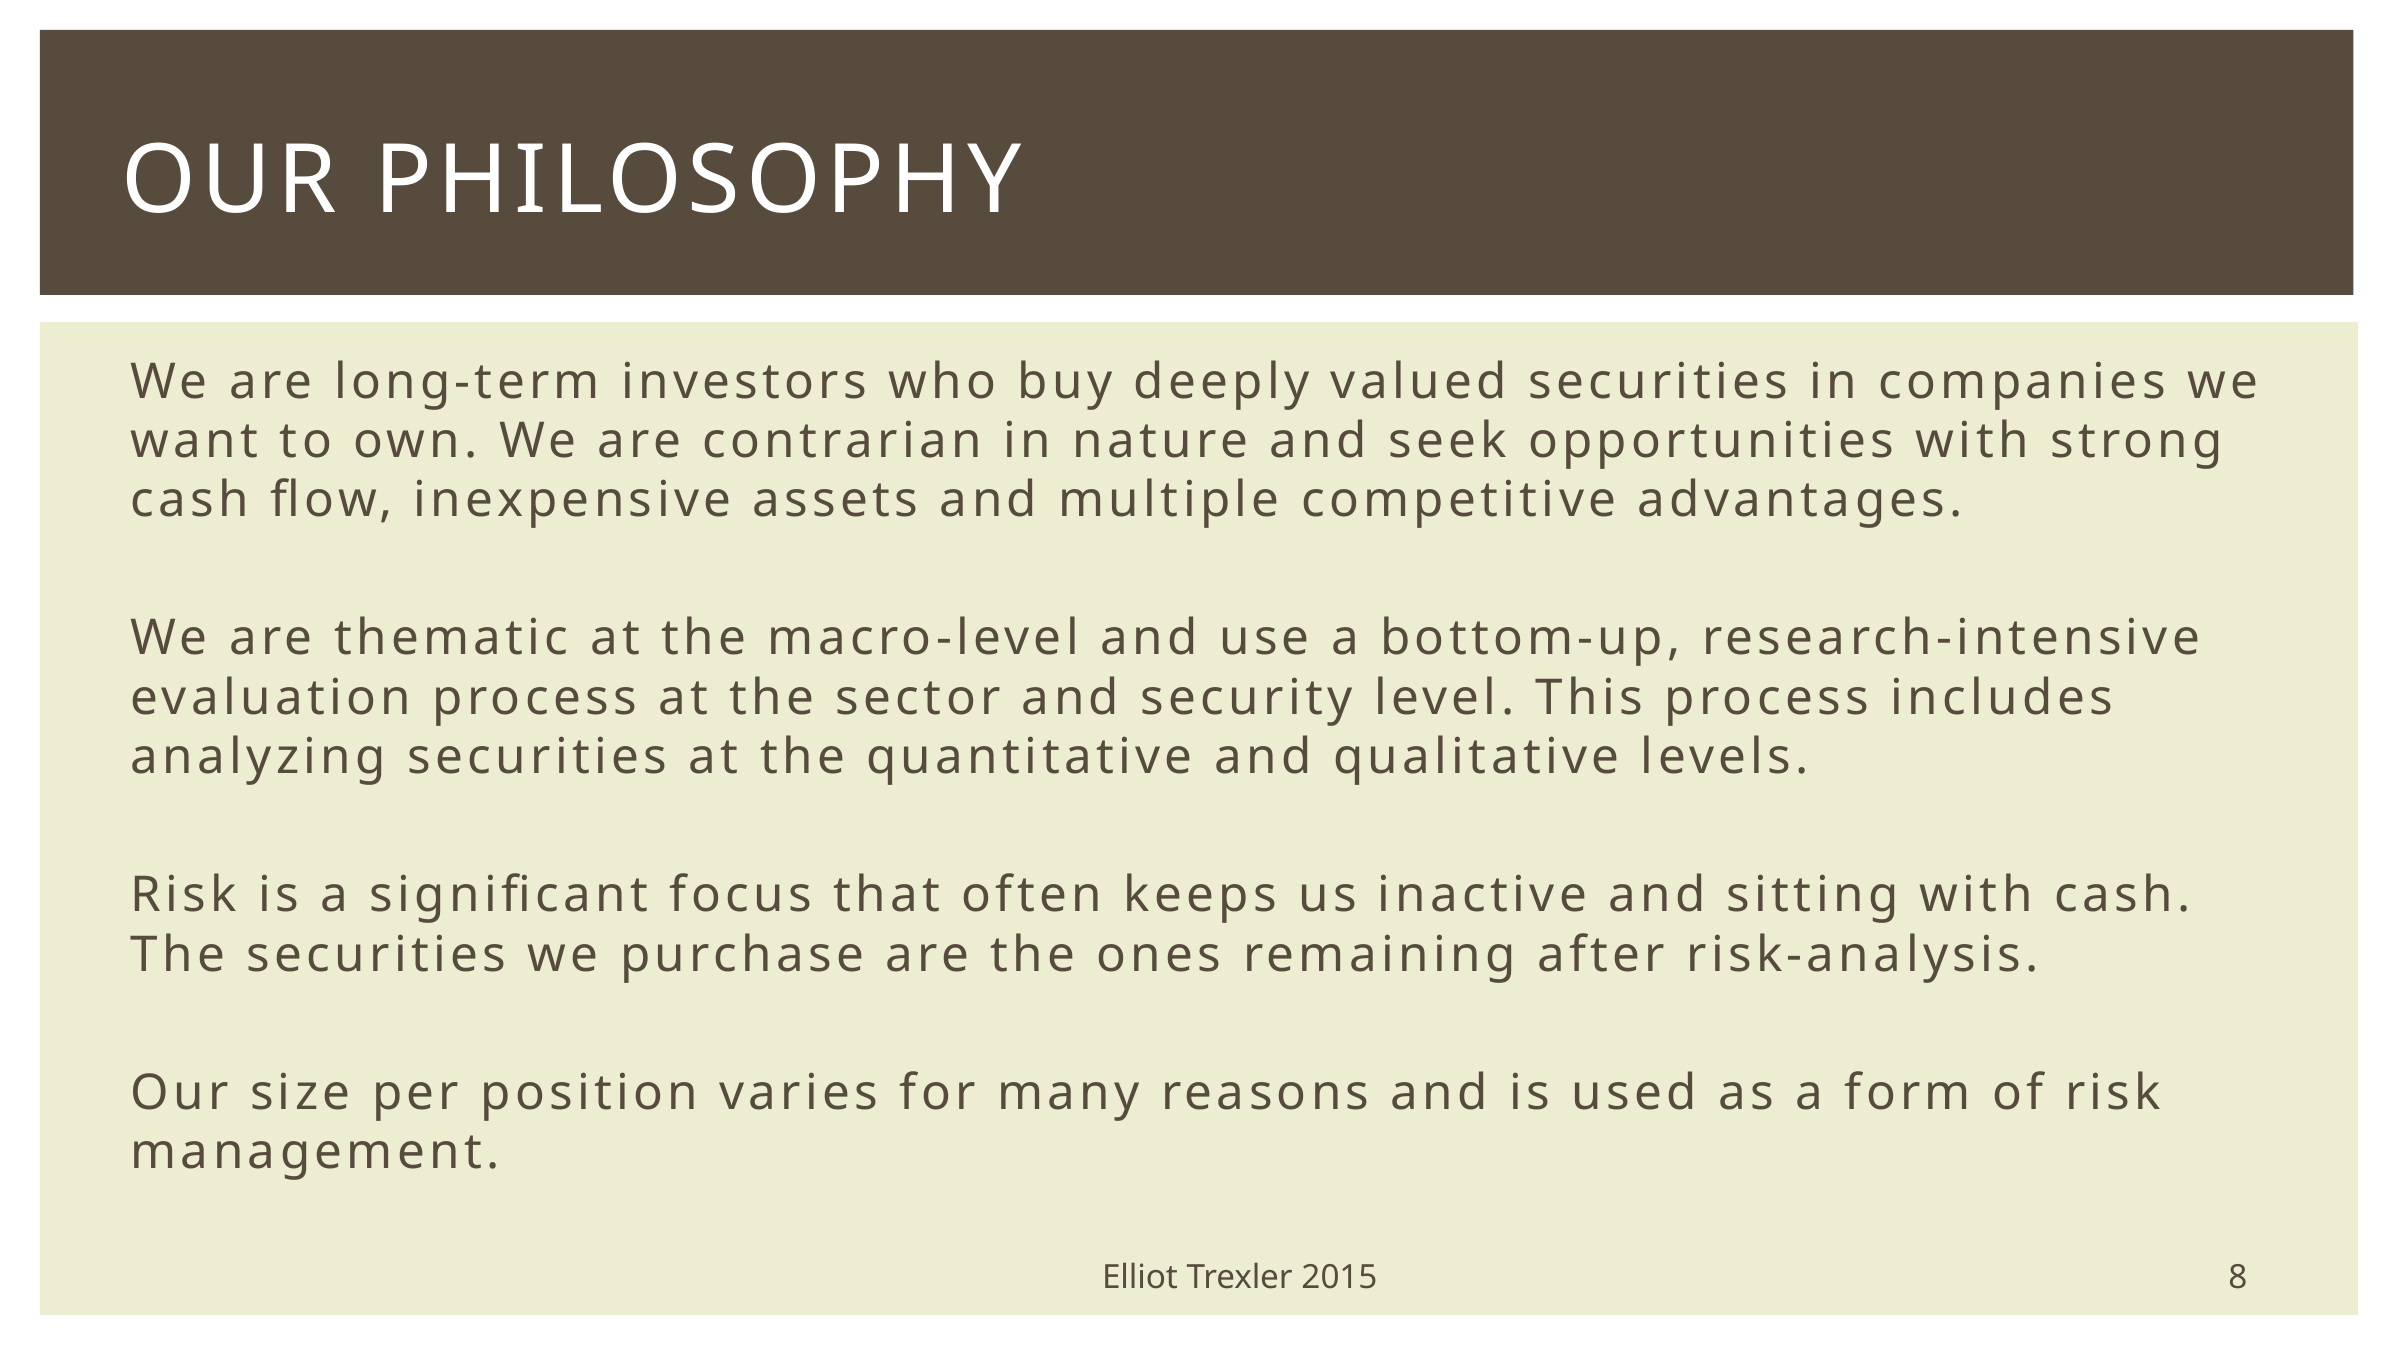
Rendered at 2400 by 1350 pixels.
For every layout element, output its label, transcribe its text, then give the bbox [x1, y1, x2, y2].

slide_number 8 [2160, 1249, 2316, 1307]
list We are long-term investors who buy deeply valued securities in companies we want to own. We are contrarian in nature and seek opportunities with strong cash flow, inexpensive assets and multiple competitive advantages. We are thematic at the macro-level and use a bottom-up, research-intensive evaluation process at the sector and security level. This process includes analyzing securities at the quantitative and qualitative levels. Risk is a significant focus that often keeps us inactive and sitting with cash. The securities we purchase are the ones remaining after risk-analysis. Our size per position varies for many reasons and is used as a form of risk management. [99, 338, 2307, 1206]
title Our philosophy [99, 70, 2300, 278]
footer Elliot Trexler 2015 [800, 1251, 1680, 1306]
